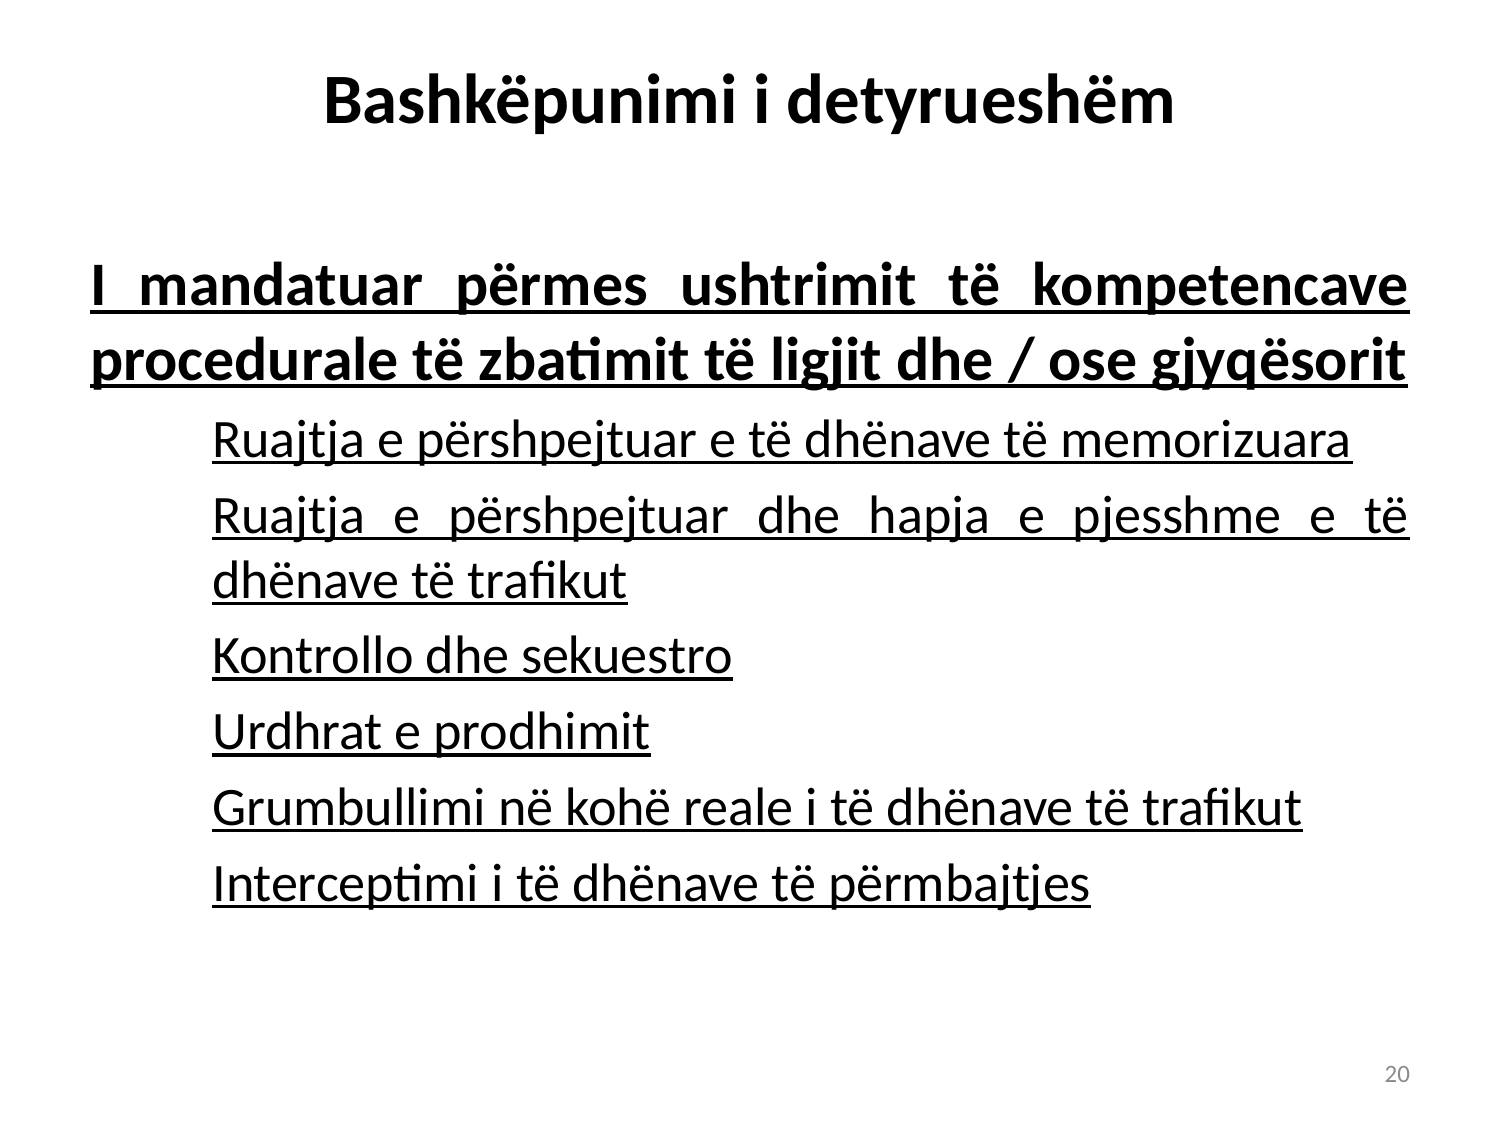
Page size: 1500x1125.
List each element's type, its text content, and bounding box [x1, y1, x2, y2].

slide_number 20 [1074, 1042, 1425, 1103]
title Bashkëpunimi i detyrueshëm [75, 45, 1425, 169]
list I mandatuar përmes ushtrimit të kompetencave procedurale të zbatimit të ligjit dhe / ose gjyqësorit Ruajtja e përshpejtuar e të dhënave të memorizuara Ruajtja e përshpejtuar dhe hapja e pjesshme e të dhënave të trafikut Kontrollo dhe sekuestro Urdhrat e prodhimit Grumbullimi në kohë reale i të dhënave të trafikut Interceptimi i të dhënave të përmbajtjes [75, 236, 1425, 1005]
